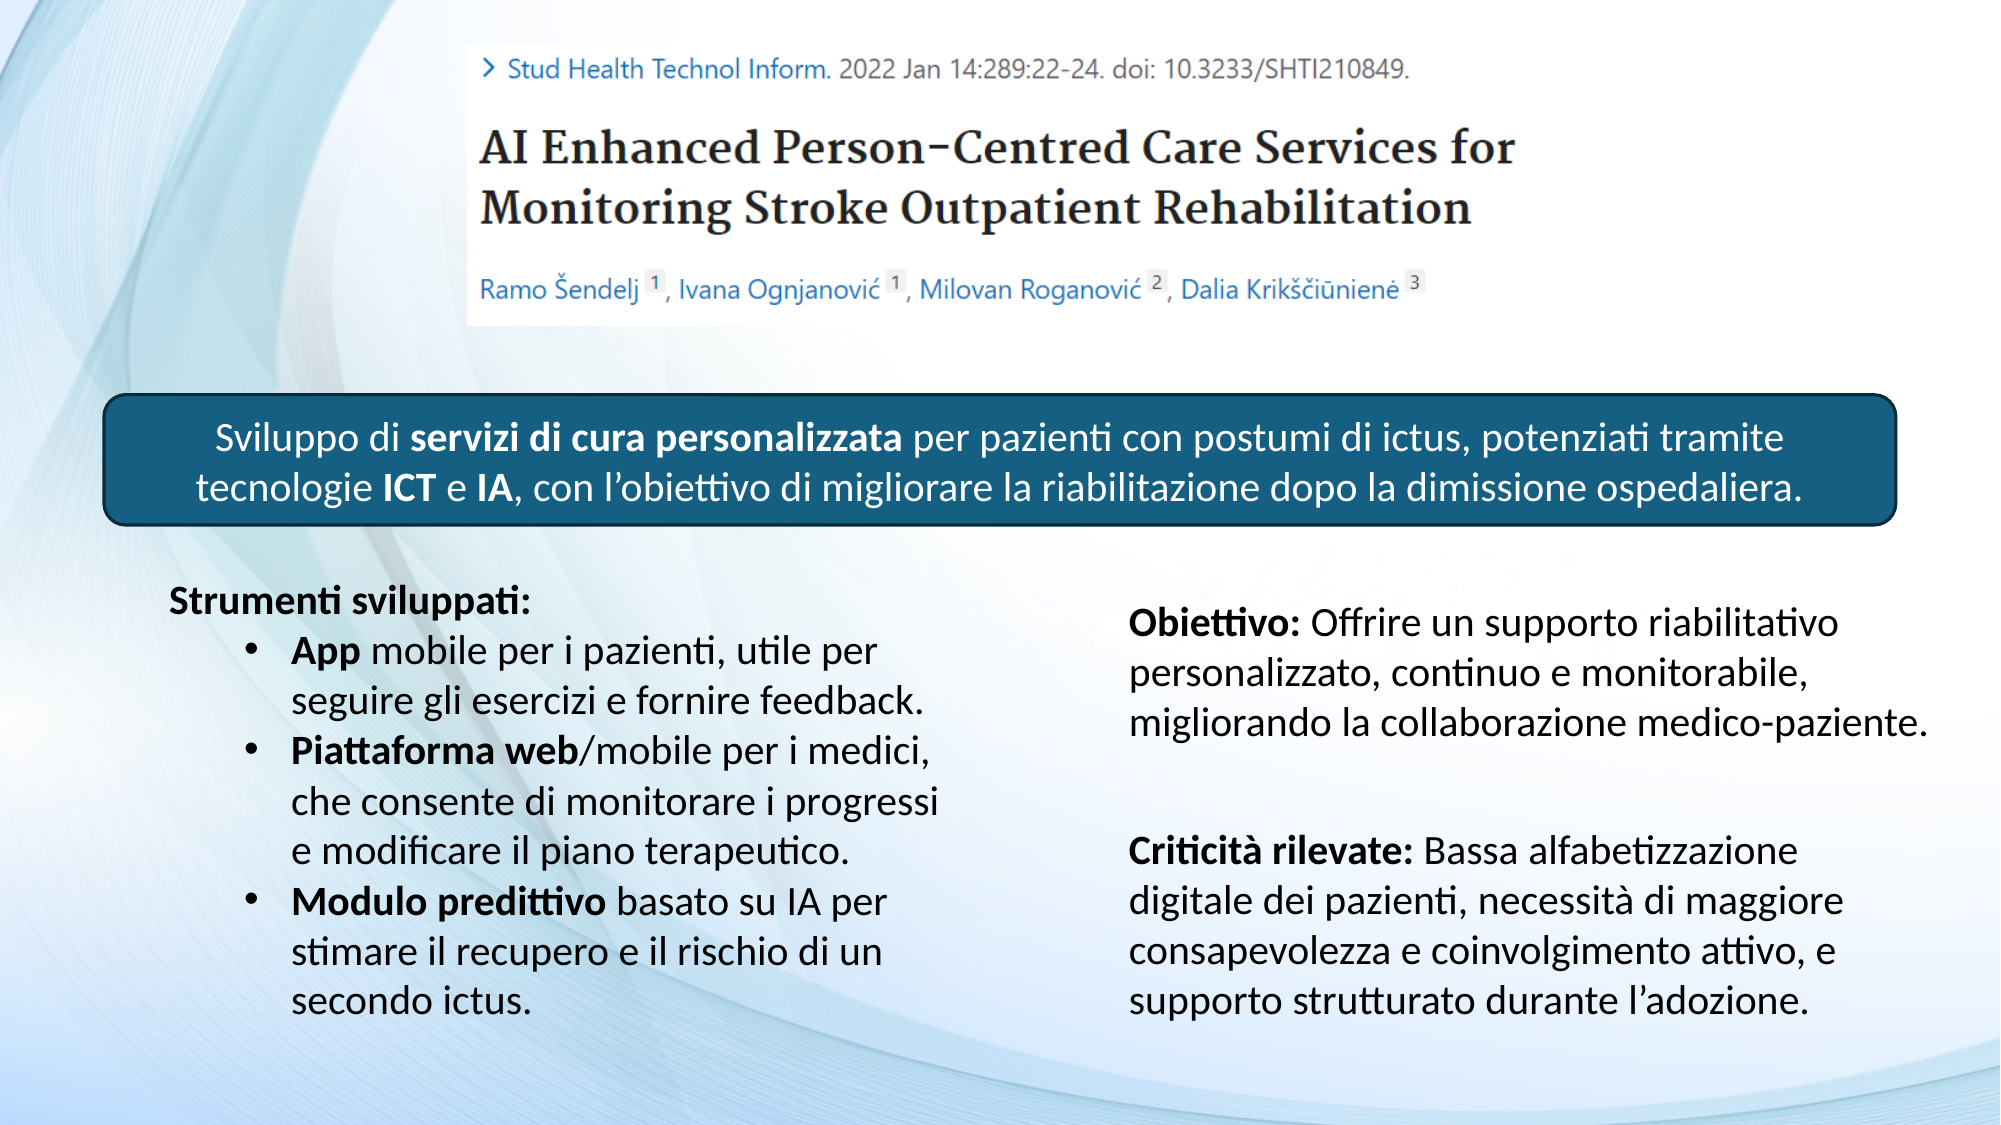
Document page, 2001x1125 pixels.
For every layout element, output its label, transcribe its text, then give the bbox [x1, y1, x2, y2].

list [466, 43, 1655, 326]
text_box Strumenti sviluppati: App mobile per i pazienti, utile per seguire gli esercizi e fornire feedback. Piattaforma web/mobile per i medici, che consente di monitorare i progressi e modificare il piano terapeutico. Modulo predittivo basato su IA per stimare il recupero e il rischio di un secondo ictus. [154, 565, 969, 1031]
text_box Criticità rilevate: Bassa alfabetizzazione digitale dei pazienti, necessità di maggiore consapevolezza e coinvolgimento attivo, e supporto strutturato durante l’adozione. [1114, 815, 1947, 1031]
text_box Obiettivo: Offrire un supporto riabilitativo personalizzato, continuo e monitorabile, migliorando la collaborazione medico-paziente. [1114, 586, 1947, 752]
text_box Sviluppo di servizi di cura personalizzata per pazienti con postumi di ictus, potenziati tramite tecnologie ICT e IA, con l’obiettivo di migliorare la riabilitazione dopo la dimissione ospedaliera. [102, 393, 1898, 527]
